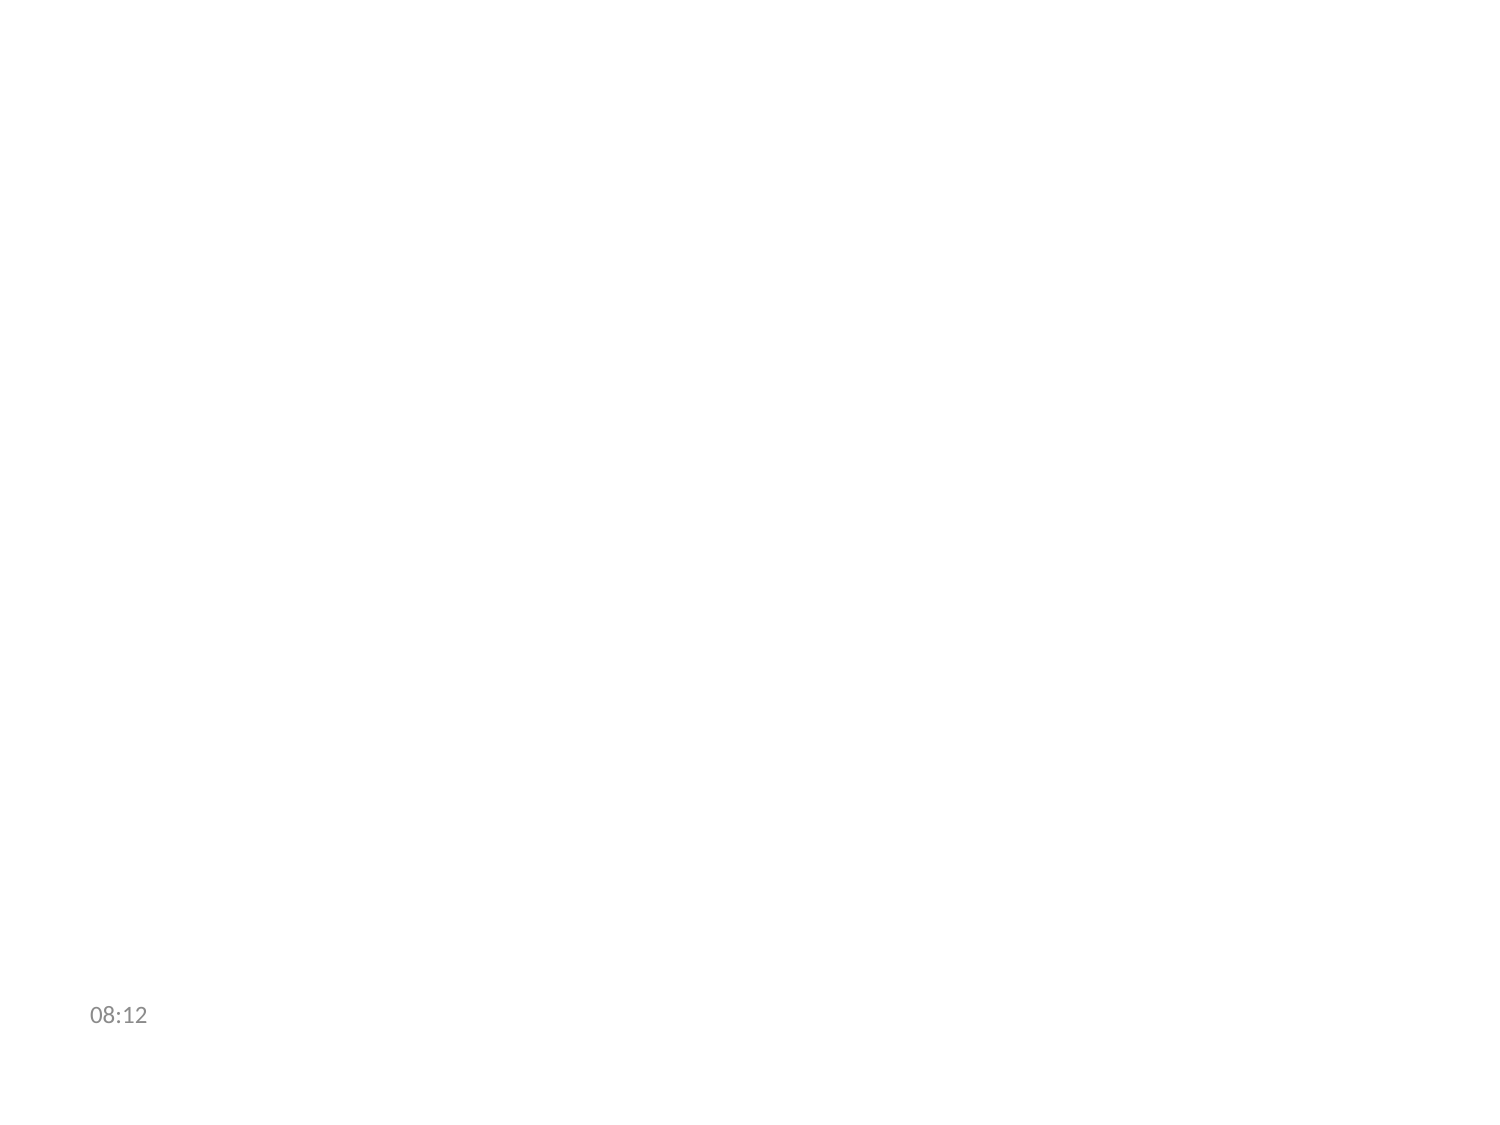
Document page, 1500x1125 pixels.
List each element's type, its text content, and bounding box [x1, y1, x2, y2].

text_box 15:35 [75, 983, 425, 1044]
